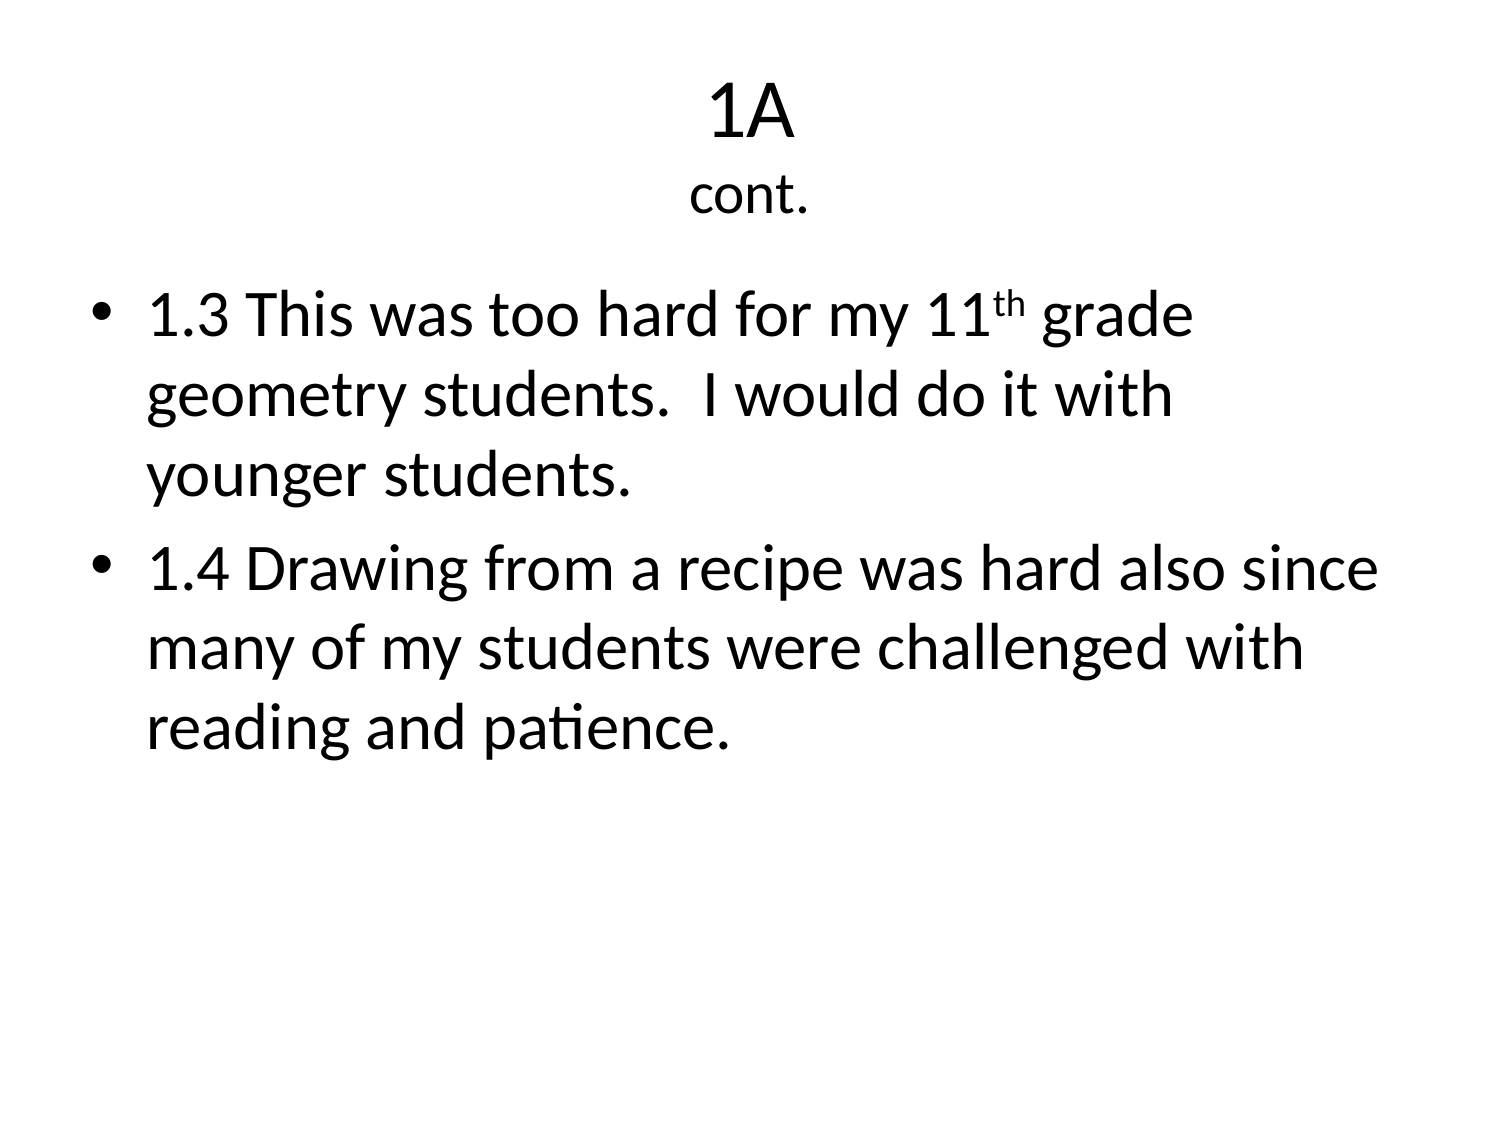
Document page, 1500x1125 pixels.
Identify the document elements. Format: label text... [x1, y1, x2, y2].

title 1A cont. [75, 45, 1425, 233]
list 1.3 This was too hard for my 11th grade geometry students. I would do it with younger students. 1.4 Drawing from a recipe was hard also since many of my students were challenged with reading and patience. [75, 262, 1425, 1005]
